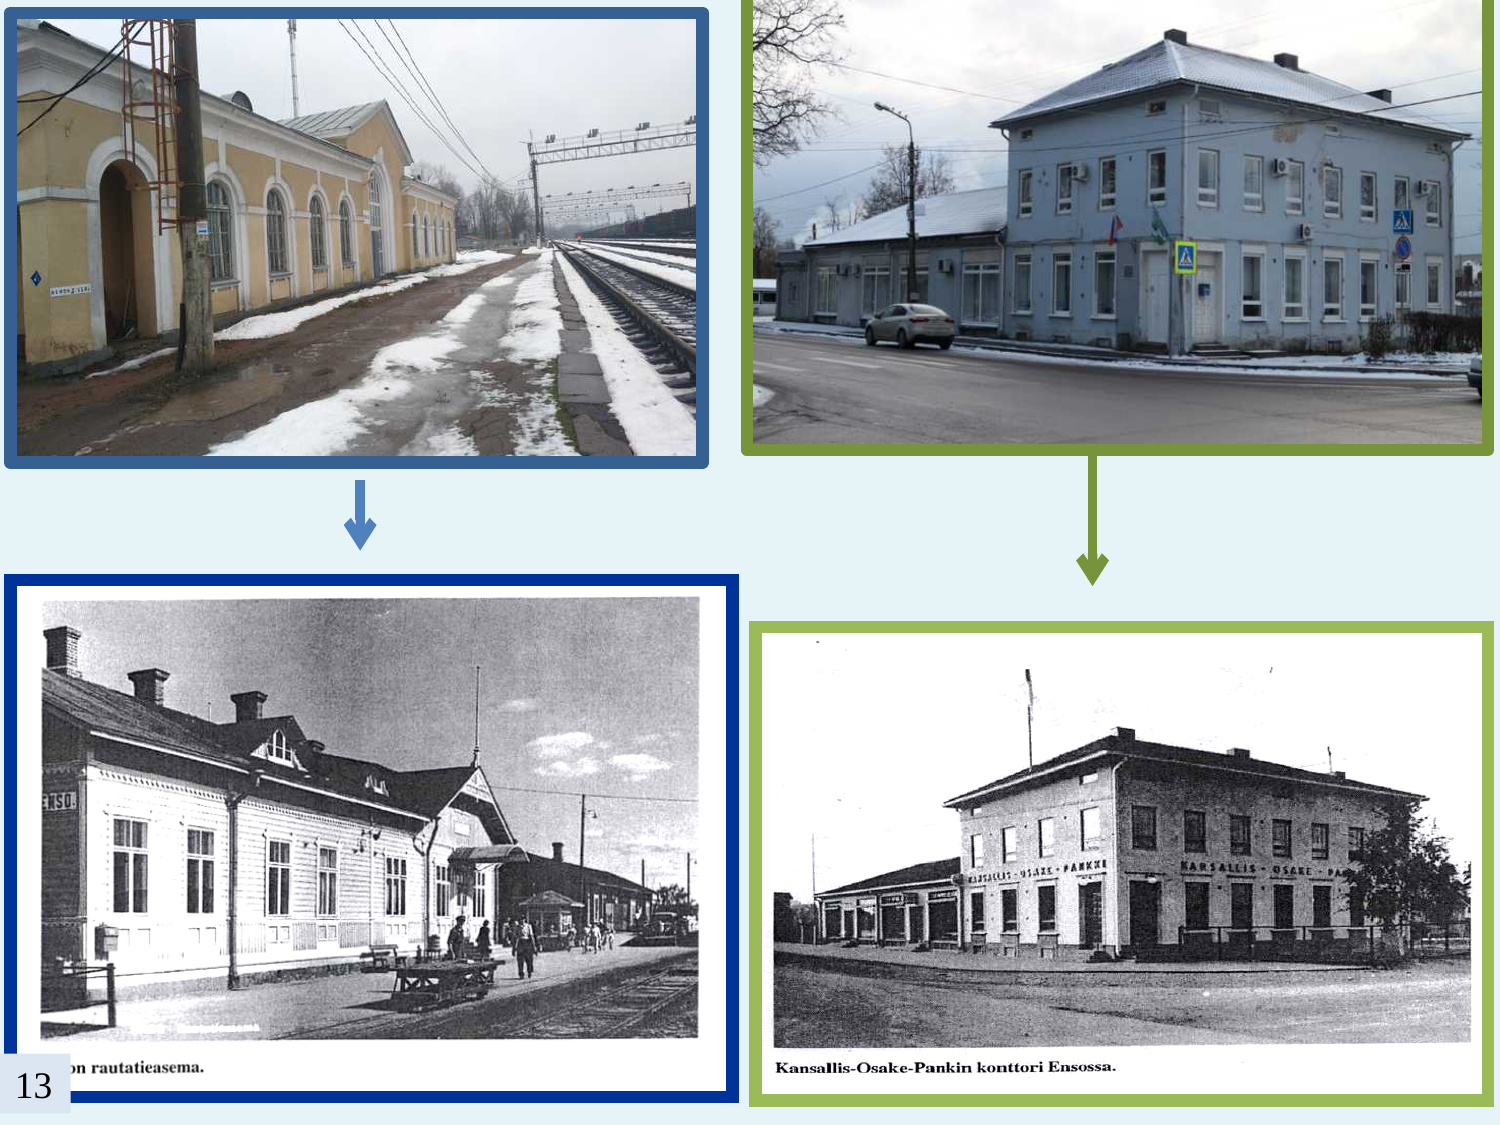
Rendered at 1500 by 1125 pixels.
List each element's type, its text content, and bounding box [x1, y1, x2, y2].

picture [761, 633, 1482, 1095]
picture [16, 18, 697, 457]
picture [752, 0, 1482, 444]
picture [16, 585, 727, 1091]
text_box 13 [0, 1053, 71, 1114]
